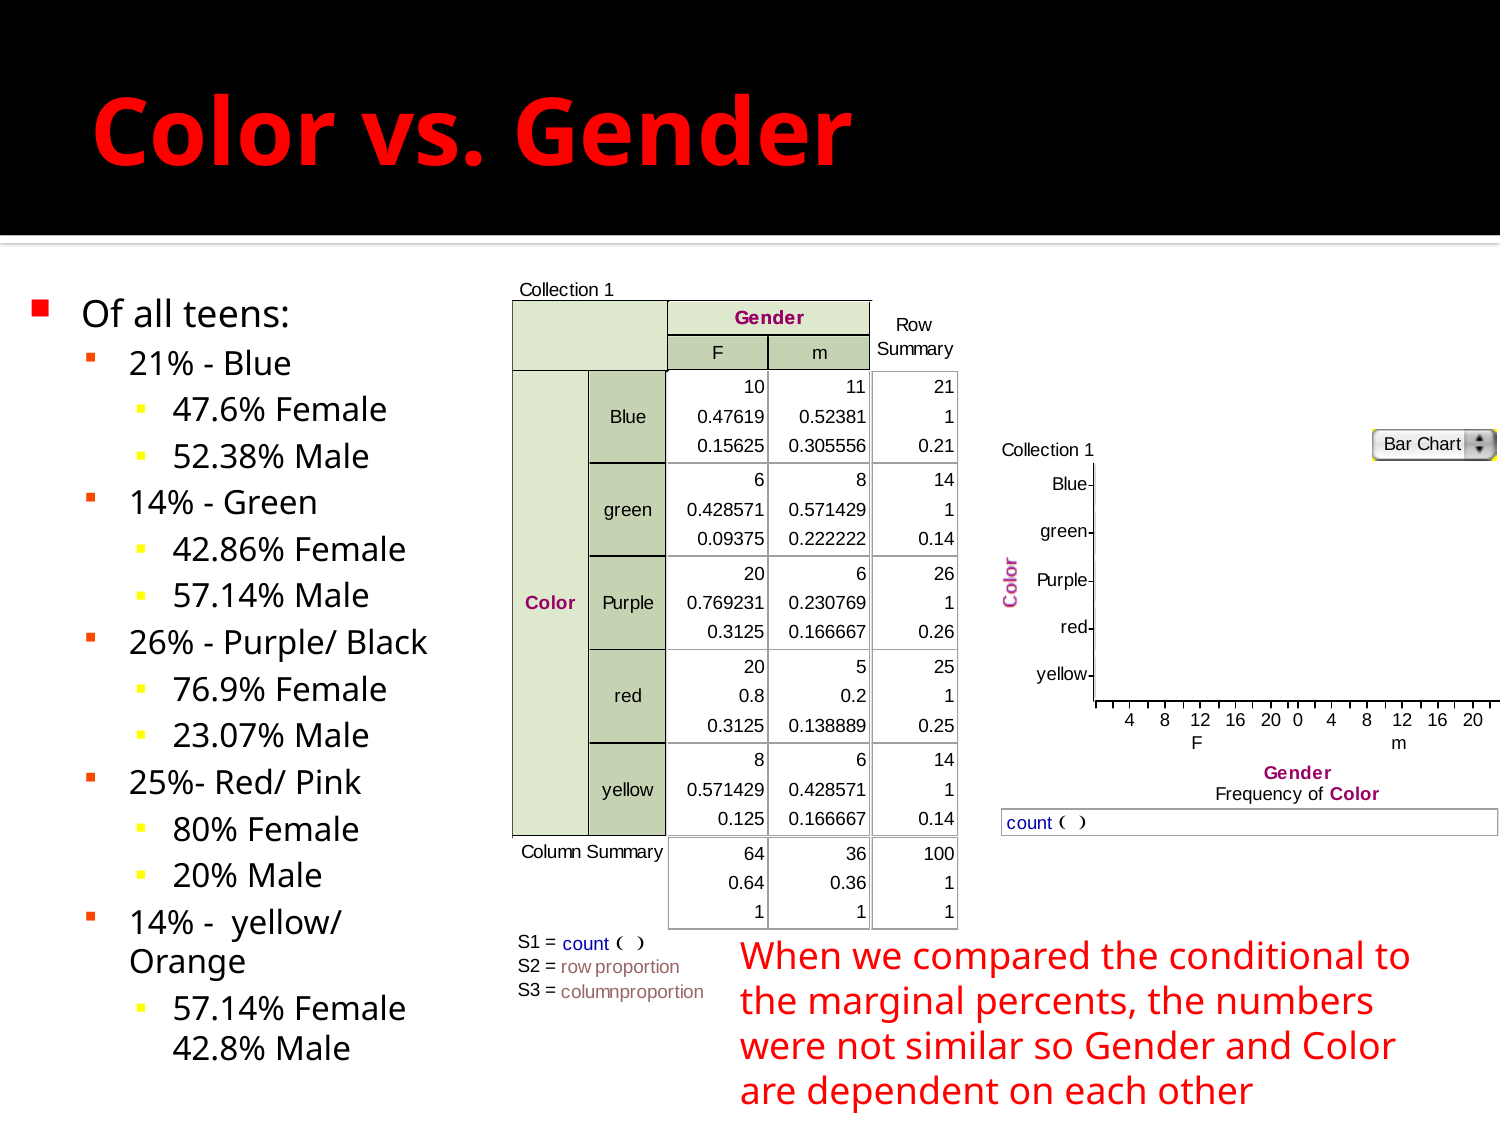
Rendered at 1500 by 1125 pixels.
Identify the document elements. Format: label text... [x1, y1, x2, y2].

text_box When we compared the conditional to the marginal percents, the numbers were not similar so Gender and Color are dependent on each other [725, 924, 1450, 1125]
picture [512, 262, 988, 1023]
title Color vs. Gender [75, 25, 1425, 231]
picture [994, 424, 1500, 838]
list Of all teens: 21% - Blue 47.6% Female 52.38% Male 14% - Green 42.86% Female 57.14% Male 26% - Purple/ Black 76.9% Female 23.07% Male 25%- Red/ Pink 80% Female 20% Male 14% - yellow/ Orange 57.14% Female 42.8% Male [0, 275, 475, 1034]
